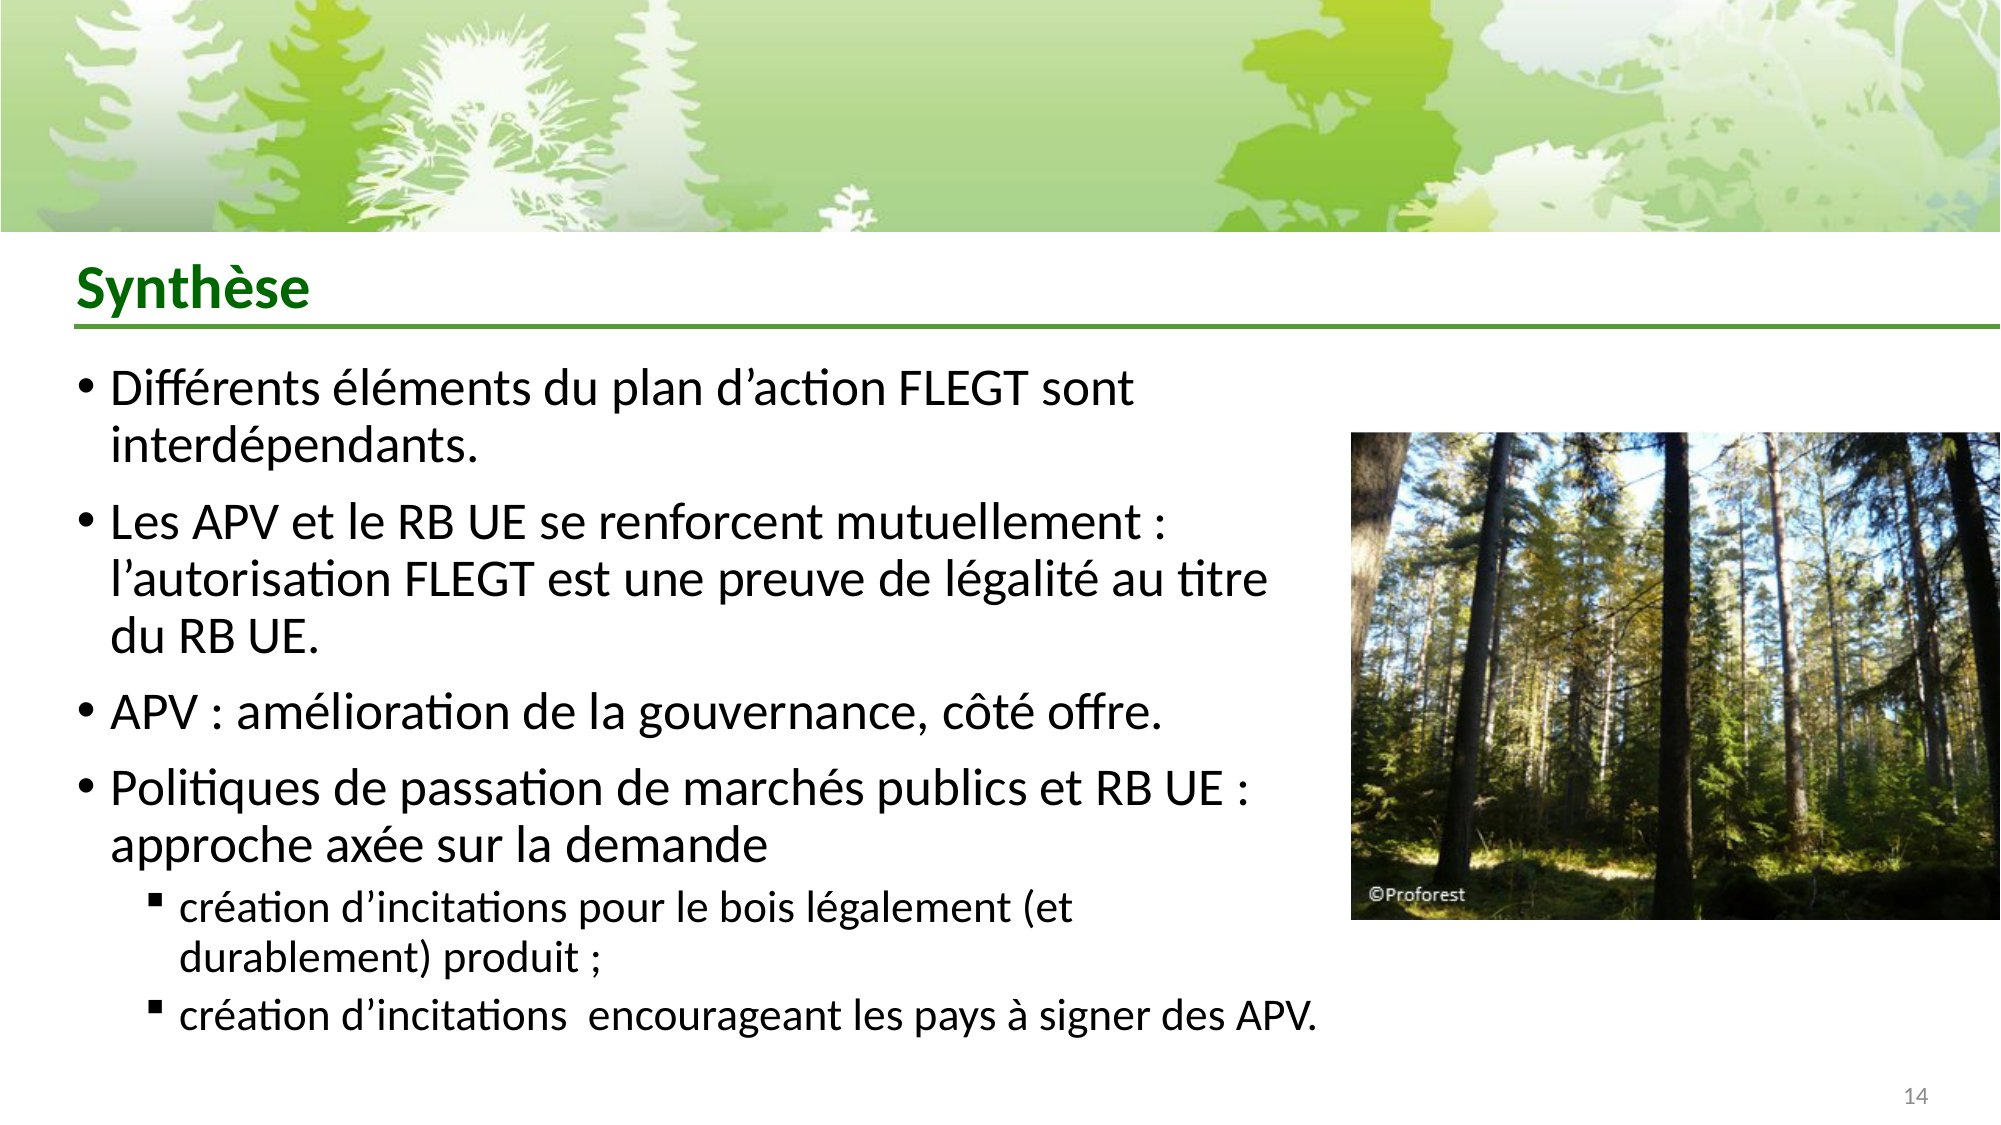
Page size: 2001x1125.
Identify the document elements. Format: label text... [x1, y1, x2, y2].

picture [1351, 431, 2000, 920]
picture [0, 0, 2000, 232]
list Différents éléments du plan d’action FLEGT sont interdépendants. Les APV et le RB UE se renforcent mutuellement : l’autorisation FLEGT est une preuve de légalité au titre du RB UE. APV : amélioration de la gouvernance, côté offre. Politiques de passation de marchés publics et RB UE : approche axée sur la demande création d’incitations pour le bois légalement (et durablement) produit ; création d’incitations encourageant les pays à signer des APV. [61, 352, 1336, 1096]
title Synthèse [61, 194, 1412, 383]
slide_number 14 [1493, 1065, 1944, 1125]
